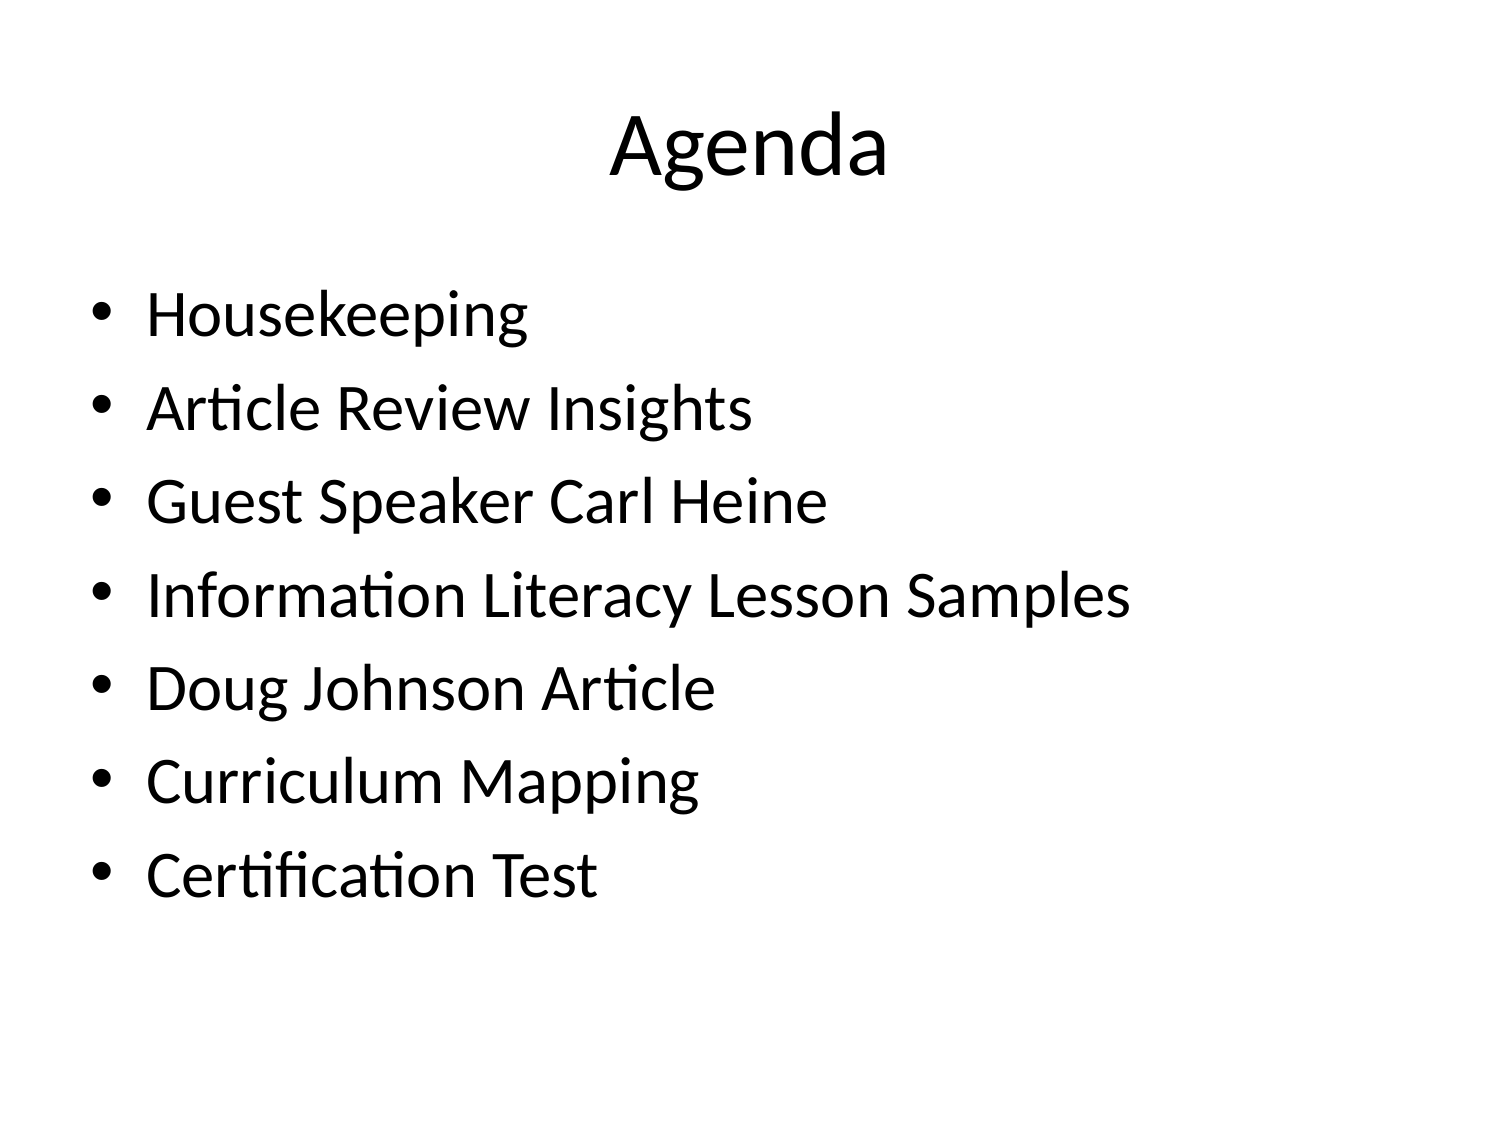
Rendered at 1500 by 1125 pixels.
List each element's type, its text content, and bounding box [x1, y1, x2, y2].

list Housekeeping Article Review Insights Guest Speaker Carl Heine Information Literacy Lesson Samples Doug Johnson Article Curriculum Mapping Certification Test [75, 262, 1457, 1005]
title Agenda [75, 45, 1425, 233]
